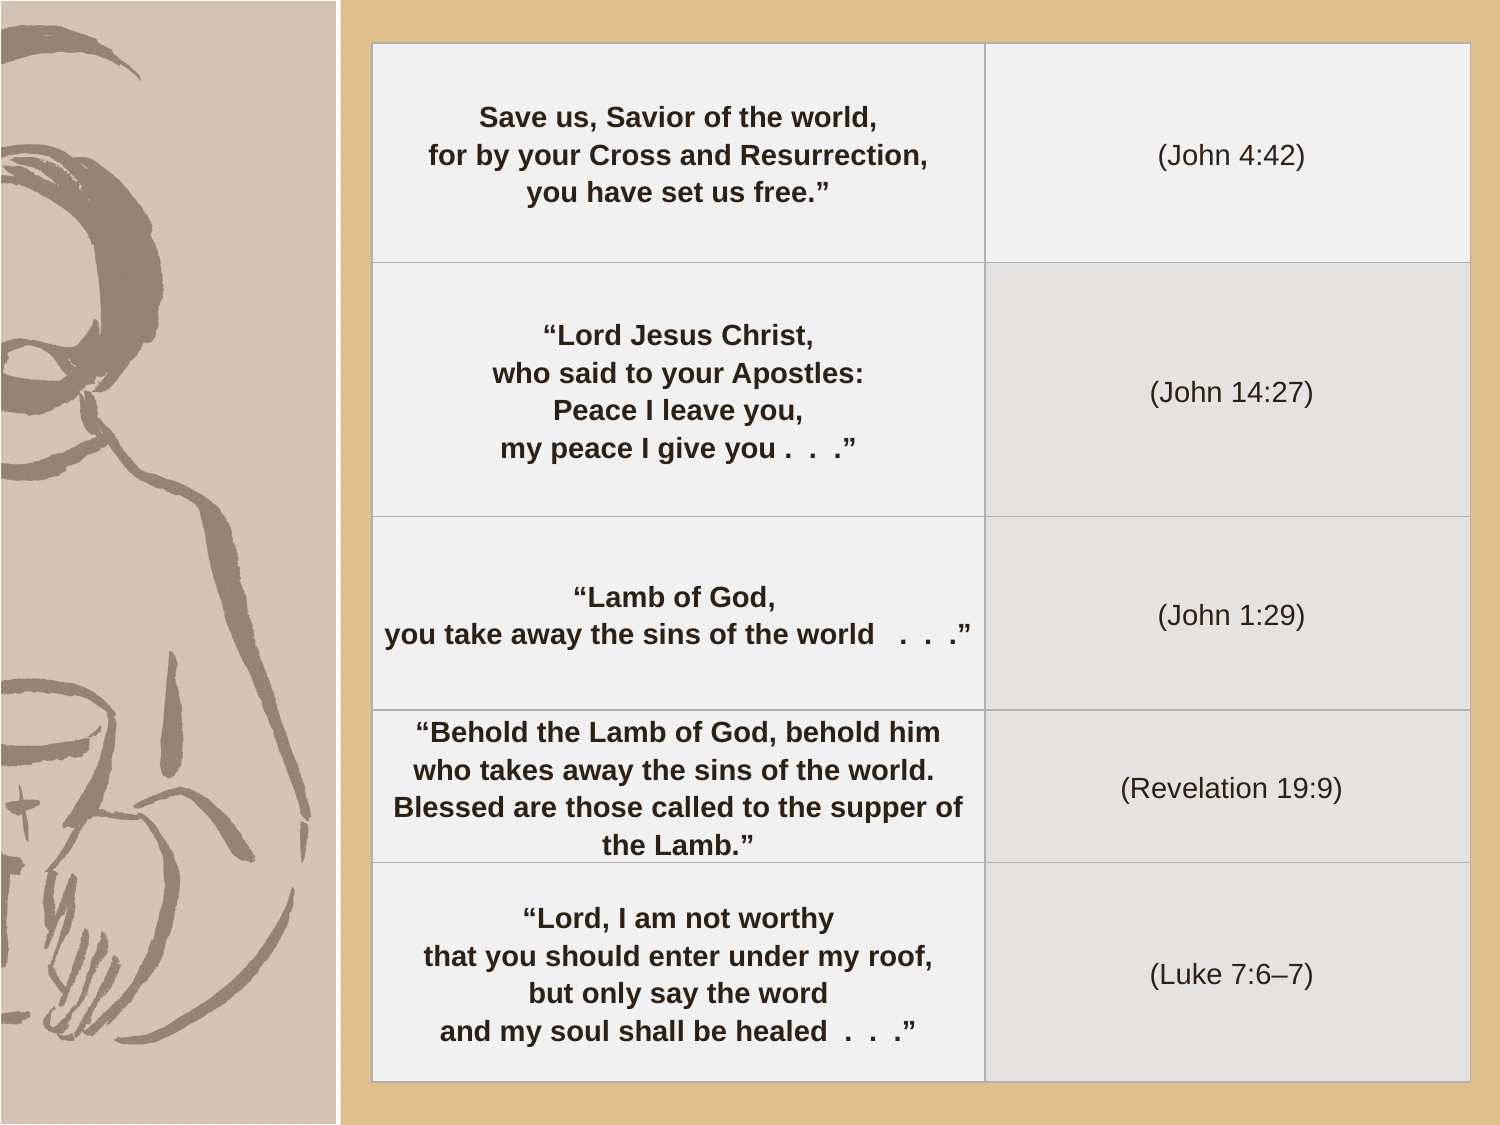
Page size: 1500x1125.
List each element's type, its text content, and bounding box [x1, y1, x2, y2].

table_cell (John 1:29) [986, 517, 1470, 709]
table_header (John 4:42) [986, 44, 1470, 262]
table_cell “Lord, I am not worthy that you should enter under my roof, but only say the word and my soul shall be healed . . .” [373, 863, 984, 1081]
table_header Save us, Savior of the world, for by your Cross and Resurrection, you have set us free.” [373, 44, 984, 262]
table_cell “Lamb of God, you take away the sins of the world . . .” [373, 517, 984, 709]
table_cell (Revelation 19:9) [986, 711, 1470, 862]
table_cell (Luke 7:6–7) [986, 863, 1470, 1081]
picture [337, 0, 341, 1125]
table_cell “Behold the Lamb of God, behold him who takes away the sins of the world. Blessed are those called to the supper of the Lamb.” [373, 711, 984, 862]
table_cell “Lord Jesus Christ, who said to your Apostles: Peace I leave you, my peace I give you . . .” [373, 263, 984, 516]
table_cell (John 14:27) [986, 263, 1470, 516]
